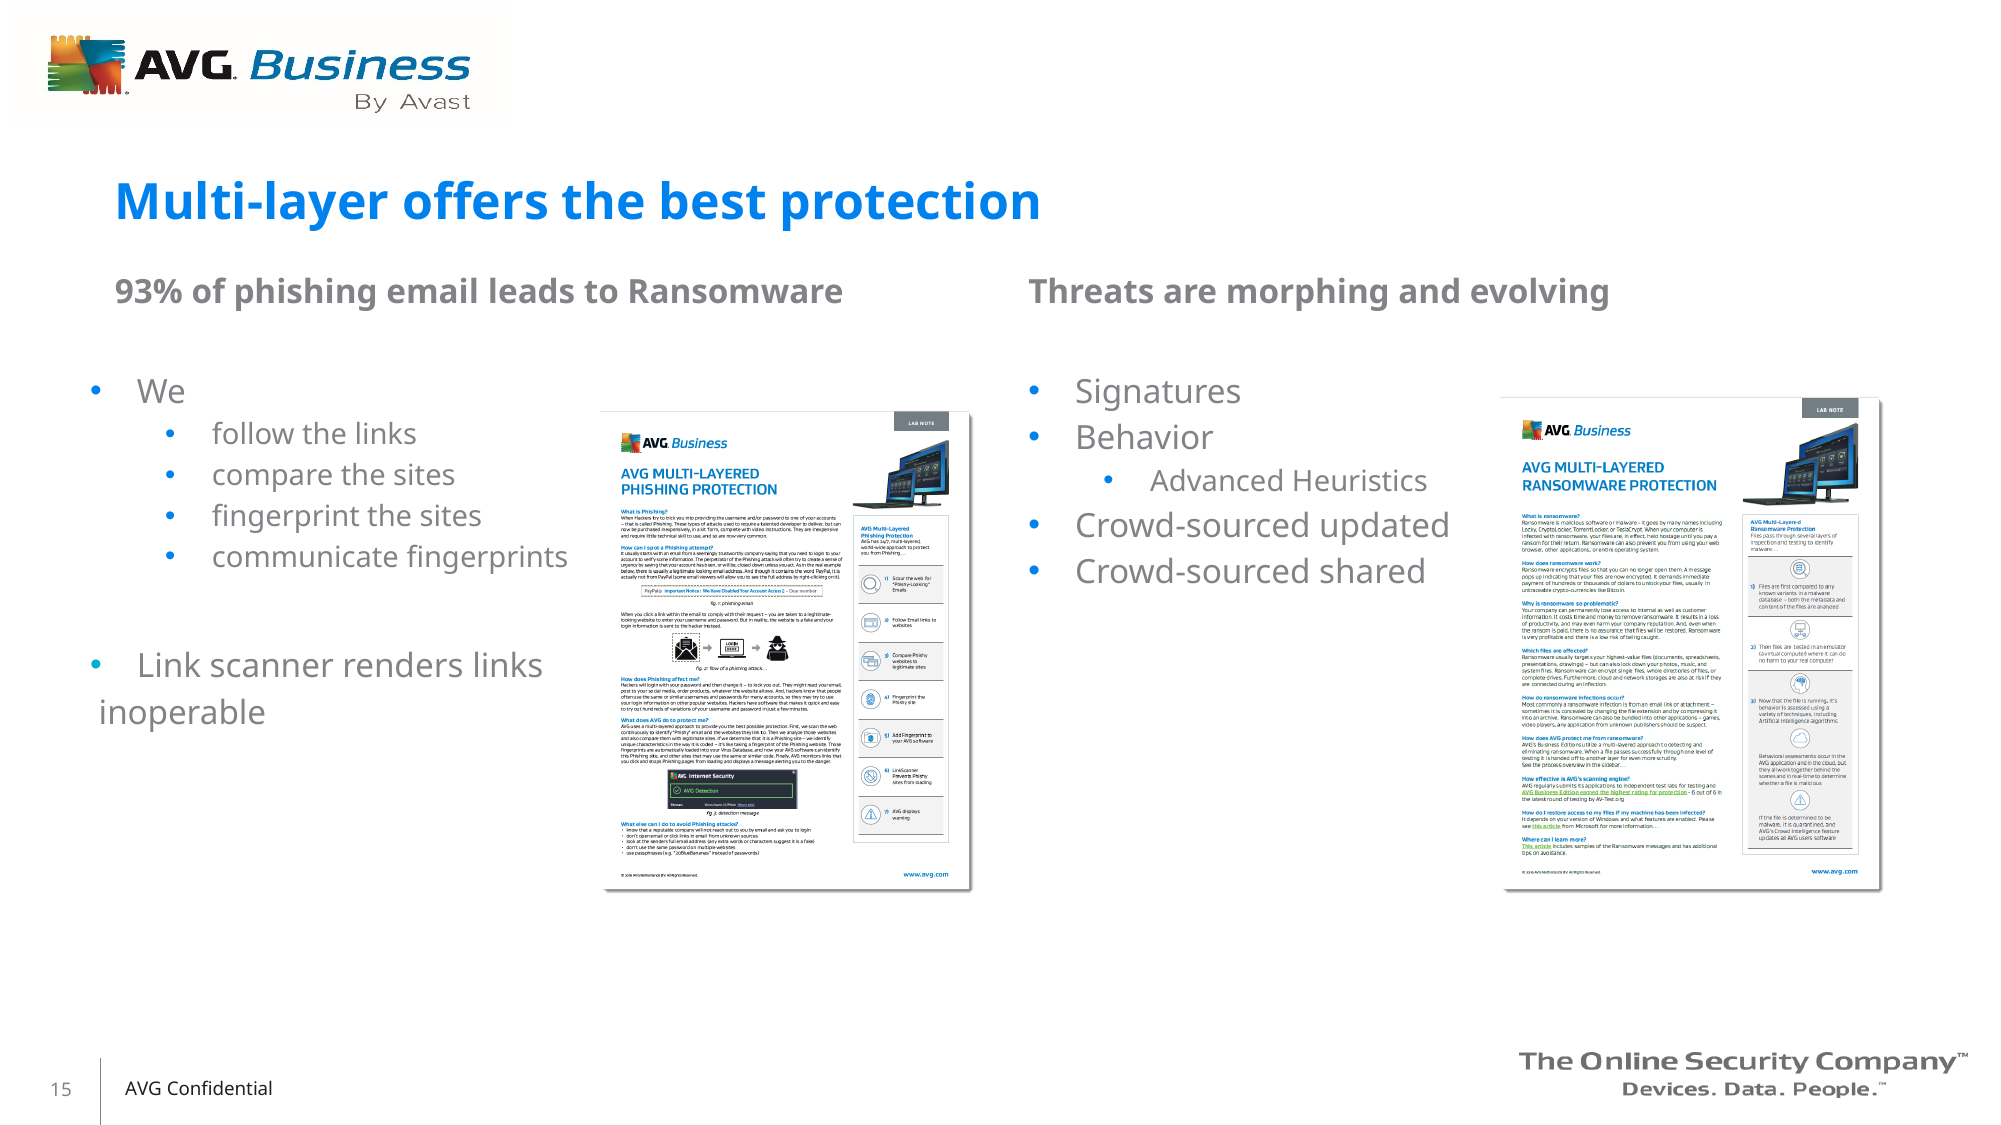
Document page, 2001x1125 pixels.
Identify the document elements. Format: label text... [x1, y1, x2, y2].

list Threats are morphing and evolving [1013, 262, 1904, 362]
list We follow the links compare the sites fingerprint the sites communicate fingerprints Link scanner renders links inoperable [75, 362, 990, 1013]
picture [1499, 395, 1887, 897]
list 93% of phishing email leads to Ransomware [99, 262, 990, 362]
picture [1519, 1052, 1968, 1098]
picture [8, 6, 509, 123]
picture [599, 410, 978, 897]
title Multi-layer offers the best protection [99, 107, 1904, 238]
list Signatures Behavior Advanced Heuristics Crowd-sourced updated Crowd-sourced shared [1013, 362, 1904, 1013]
